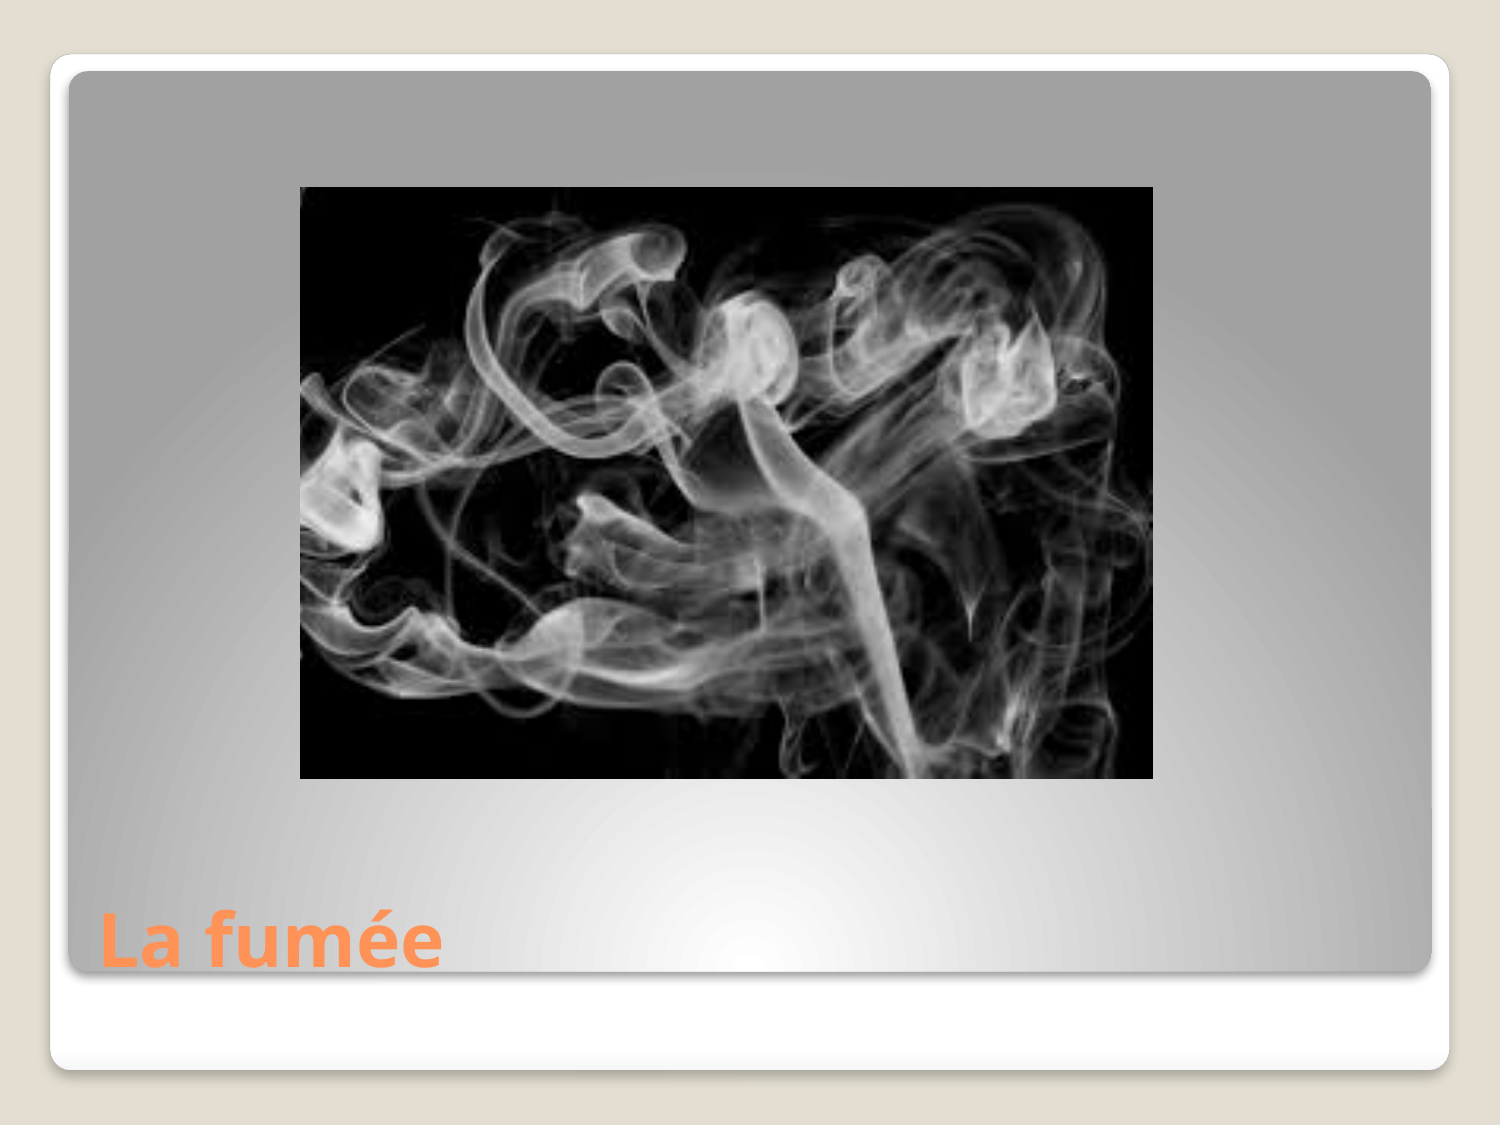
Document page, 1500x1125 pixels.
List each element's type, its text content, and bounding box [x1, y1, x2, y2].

title La fumée [82, 817, 1425, 990]
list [299, 187, 1154, 779]
